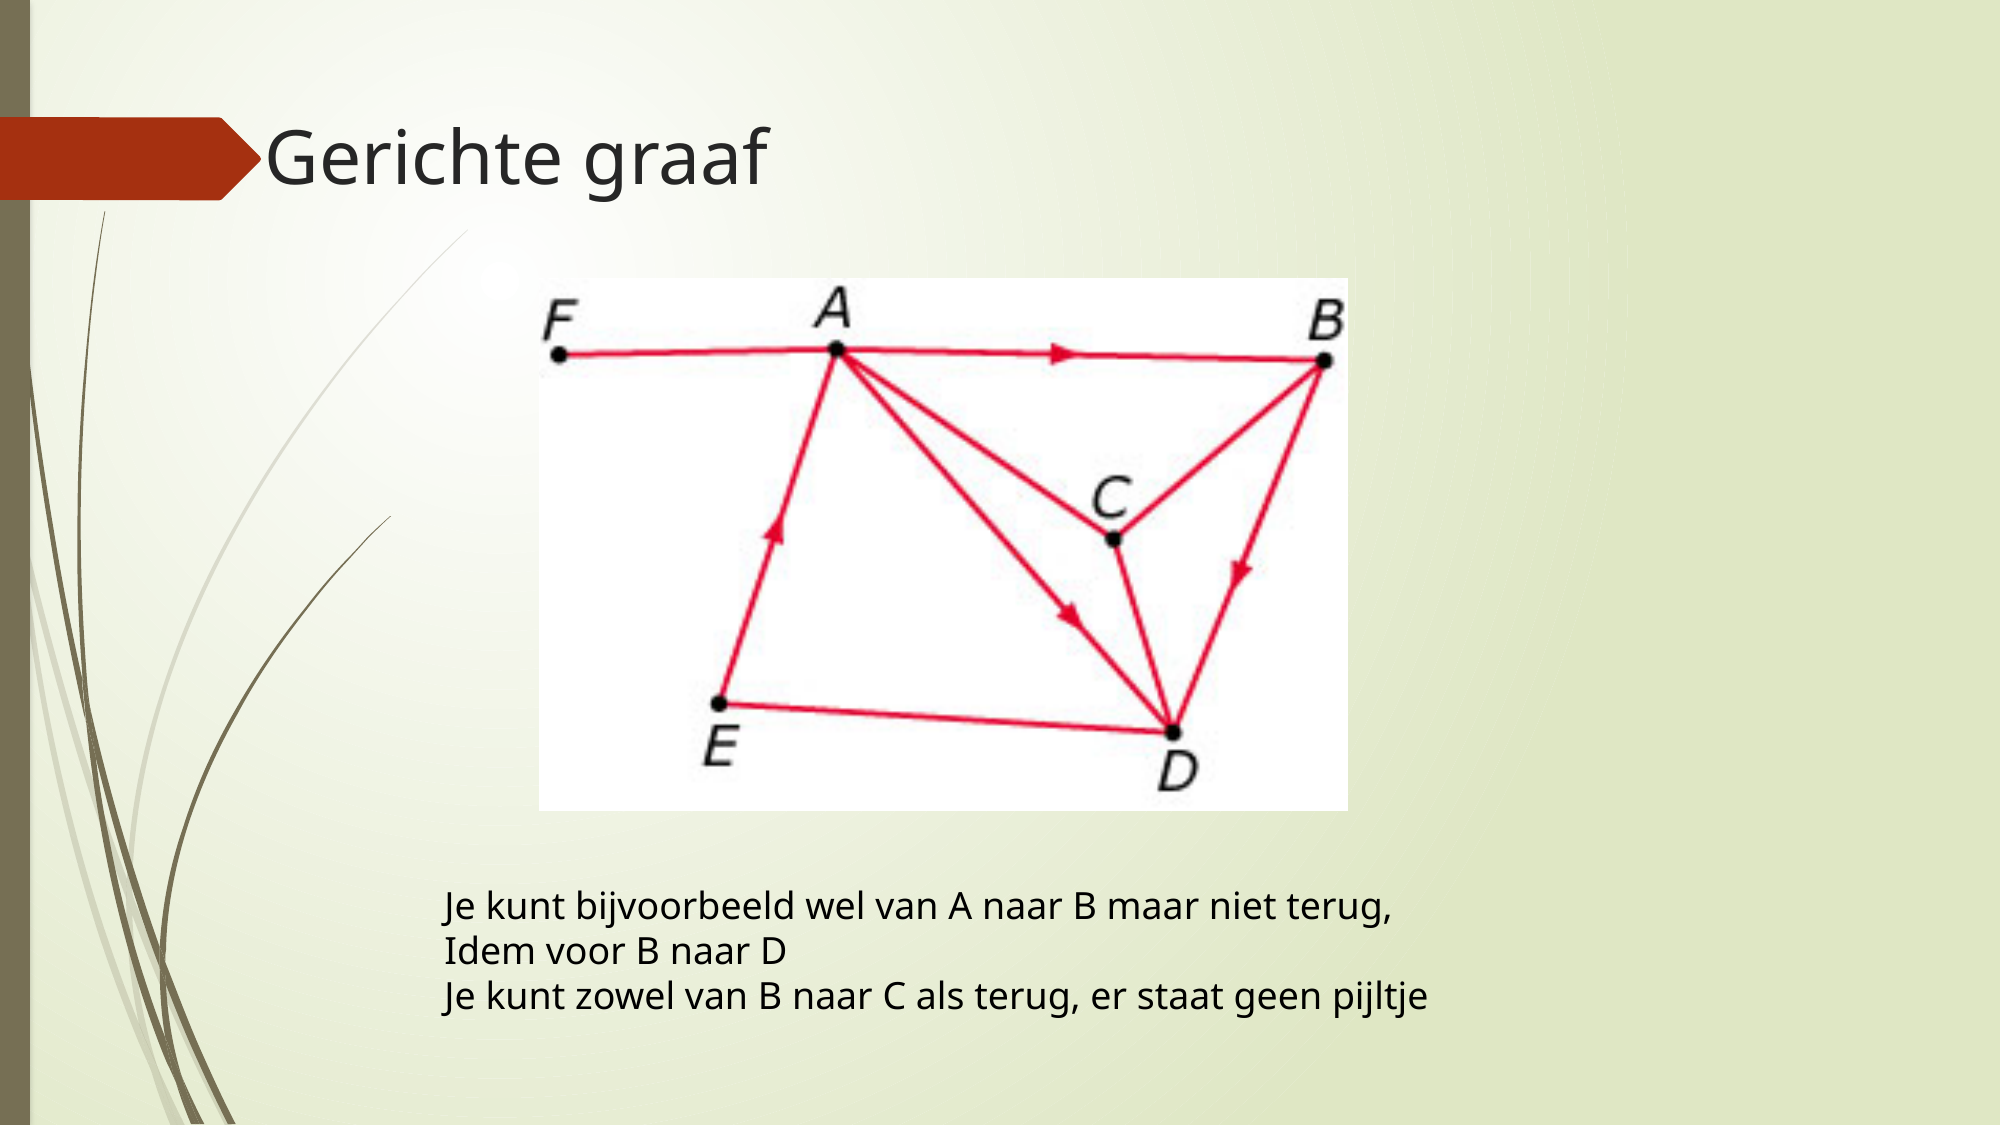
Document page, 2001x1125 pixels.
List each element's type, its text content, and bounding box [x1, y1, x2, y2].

text_box Je kunt bijvoorbeeld wel van A naar B maar niet terug, Idem voor B naar D Je kunt zowel van B naar C als terug, er staat geen pijltje [429, 874, 1455, 1025]
picture [539, 278, 1348, 811]
title Gerichte graaf [249, 101, 1713, 252]
